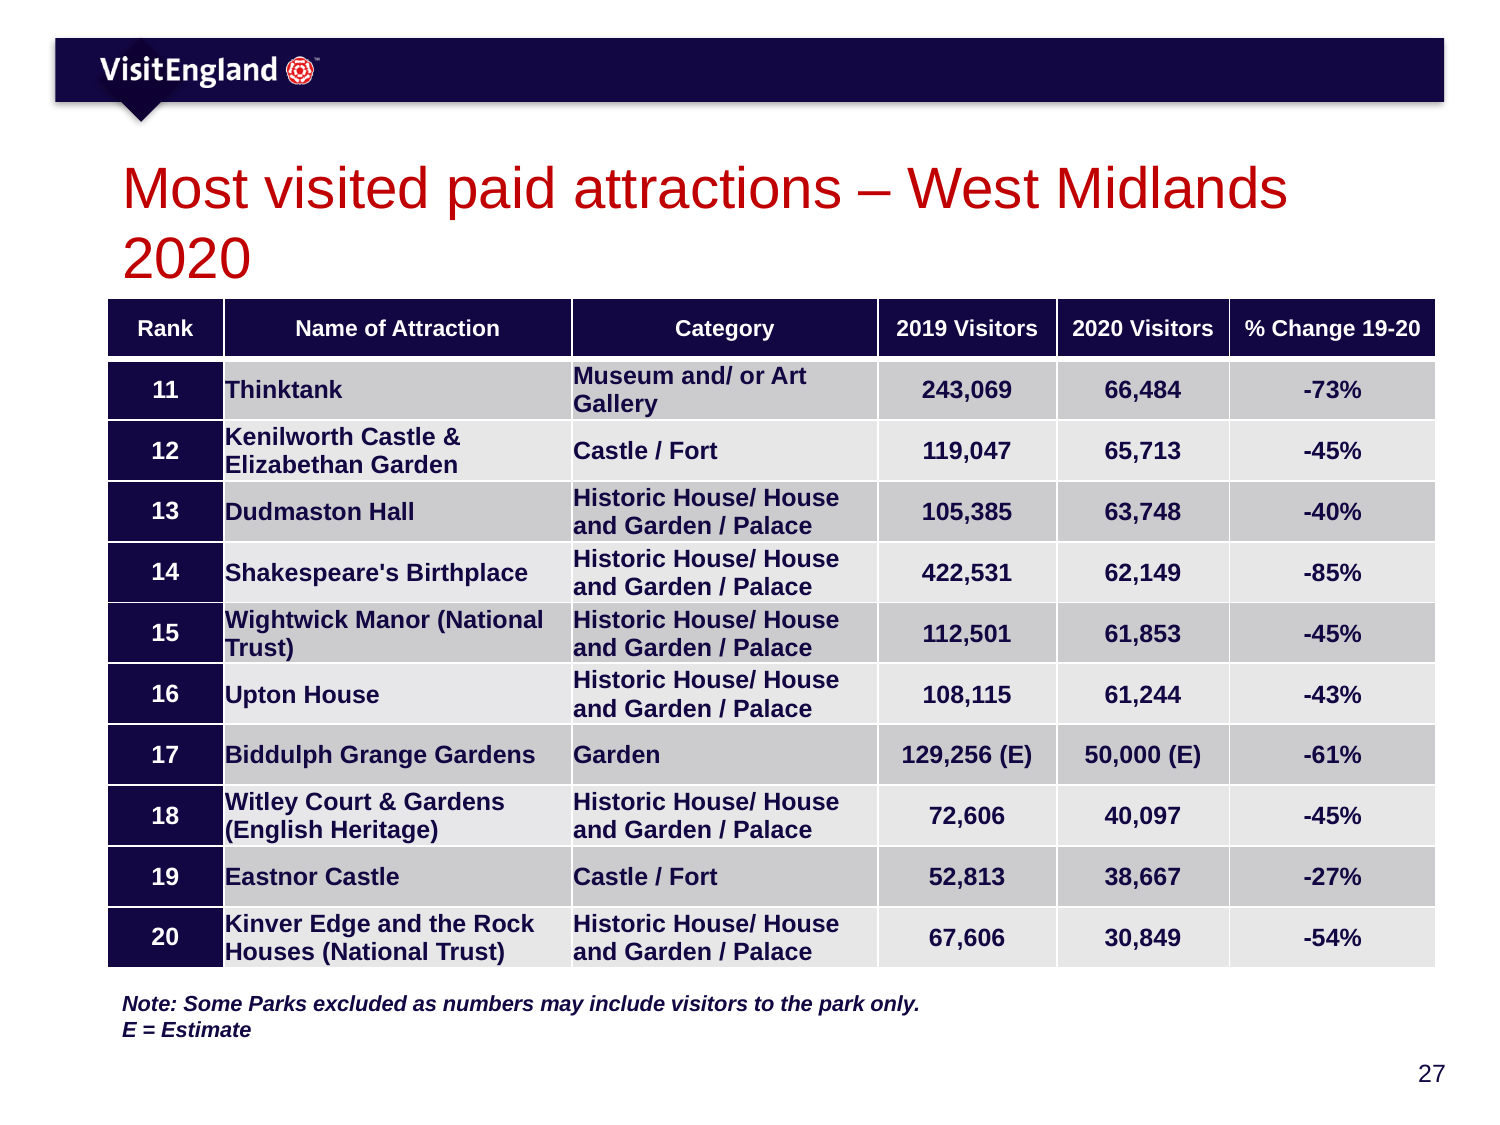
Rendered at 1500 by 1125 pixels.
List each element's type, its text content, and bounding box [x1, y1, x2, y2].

table_cell -61% [1230, 725, 1435, 784]
table_header Category [573, 299, 877, 356]
table_cell -40% [1230, 482, 1435, 541]
table_cell Historic House/ House and Garden / Palace [573, 543, 877, 602]
table_cell Biddulph Grange Gardens [225, 725, 571, 784]
table_cell Castle / Fort [573, 421, 877, 480]
table_cell 105,385 [879, 482, 1056, 541]
table_cell -54% [1230, 908, 1435, 967]
table_cell 61,244 [1058, 664, 1229, 723]
table_cell -73% [1230, 362, 1435, 419]
table_header Rank [108, 299, 223, 356]
table_cell Castle / Fort [573, 847, 877, 906]
text_box Note: Some Parks excluded as numbers may include visitors to the park only. E = Estimate [107, 982, 1405, 1050]
table_cell -27% [1230, 847, 1435, 906]
table_header 2019 Visitors [879, 299, 1056, 356]
table_cell 62,149 [1058, 543, 1229, 602]
table_cell 19 [108, 847, 223, 906]
table_cell 52,813 [879, 847, 1056, 906]
table_cell Upton House [225, 664, 571, 723]
table_cell 67,606 [879, 908, 1056, 967]
table_cell Historic House/ House and Garden / Palace [573, 482, 877, 541]
table_cell Eastnor Castle [225, 847, 571, 906]
table_cell 129,256 (E) [879, 725, 1056, 784]
table_header 2020 Visitors [1058, 299, 1229, 356]
table_cell 66,484 [1058, 362, 1229, 419]
table_cell Historic House/ House and Garden / Palace [573, 908, 877, 967]
table_header % Change 19-20 [1230, 299, 1435, 356]
table_cell 12 [108, 421, 223, 480]
table_cell Museum and/ or Art Gallery [573, 362, 877, 419]
table_cell 16 [108, 664, 223, 723]
table_cell Shakespeare's Birthplace [225, 543, 571, 602]
table_cell 30,849 [1058, 908, 1229, 967]
table_header Name of Attraction [225, 299, 571, 356]
table_cell 13 [108, 482, 223, 541]
table_cell 18 [108, 786, 223, 845]
table_cell 61,853 [1058, 603, 1229, 662]
table_cell Dudmaston Hall [225, 482, 571, 541]
table_cell Historic House/ House and Garden / Palace [573, 786, 877, 845]
table_cell -45% [1230, 421, 1435, 480]
table_cell -85% [1230, 543, 1435, 602]
table_cell Garden [573, 725, 877, 784]
table_cell 38,667 [1058, 847, 1229, 906]
table_cell Wightwick Manor (National Trust) [225, 603, 571, 662]
table_cell 63,748 [1058, 482, 1229, 541]
table_cell 20 [108, 908, 223, 967]
table_cell 11 [108, 362, 223, 419]
table_cell 243,069 [879, 362, 1056, 419]
table_cell Kenilworth Castle & Elizabethan Garden [225, 421, 571, 480]
table_cell 40,097 [1058, 786, 1229, 845]
table_cell 17 [108, 725, 223, 784]
table_cell Kinver Edge and the Rock Houses (National Trust) [225, 908, 571, 967]
table_cell Historic House/ House and Garden / Palace [573, 603, 877, 662]
picture [95, 56, 322, 88]
table_cell 72,606 [879, 786, 1056, 845]
table_cell -43% [1230, 664, 1435, 723]
table_cell 50,000 (E) [1058, 725, 1229, 784]
table_cell Thinktank [225, 362, 571, 419]
table_cell 14 [108, 543, 223, 602]
title Most visited paid attractions – West Midlands 2020 (2/2) [107, 143, 1445, 276]
table_cell -45% [1230, 603, 1435, 662]
table_cell Historic House/ House and Garden / Palace [573, 664, 877, 723]
table_cell 422,531 [879, 543, 1056, 602]
table_cell 112,501 [879, 603, 1056, 662]
table_cell 119,047 [879, 421, 1056, 480]
table_cell 65,713 [1058, 421, 1229, 480]
table_cell 15 [108, 603, 223, 662]
table_cell Witley Court & Gardens (English Heritage) [225, 786, 571, 845]
table_cell -45% [1230, 786, 1435, 845]
table_cell 108,115 [879, 664, 1056, 723]
